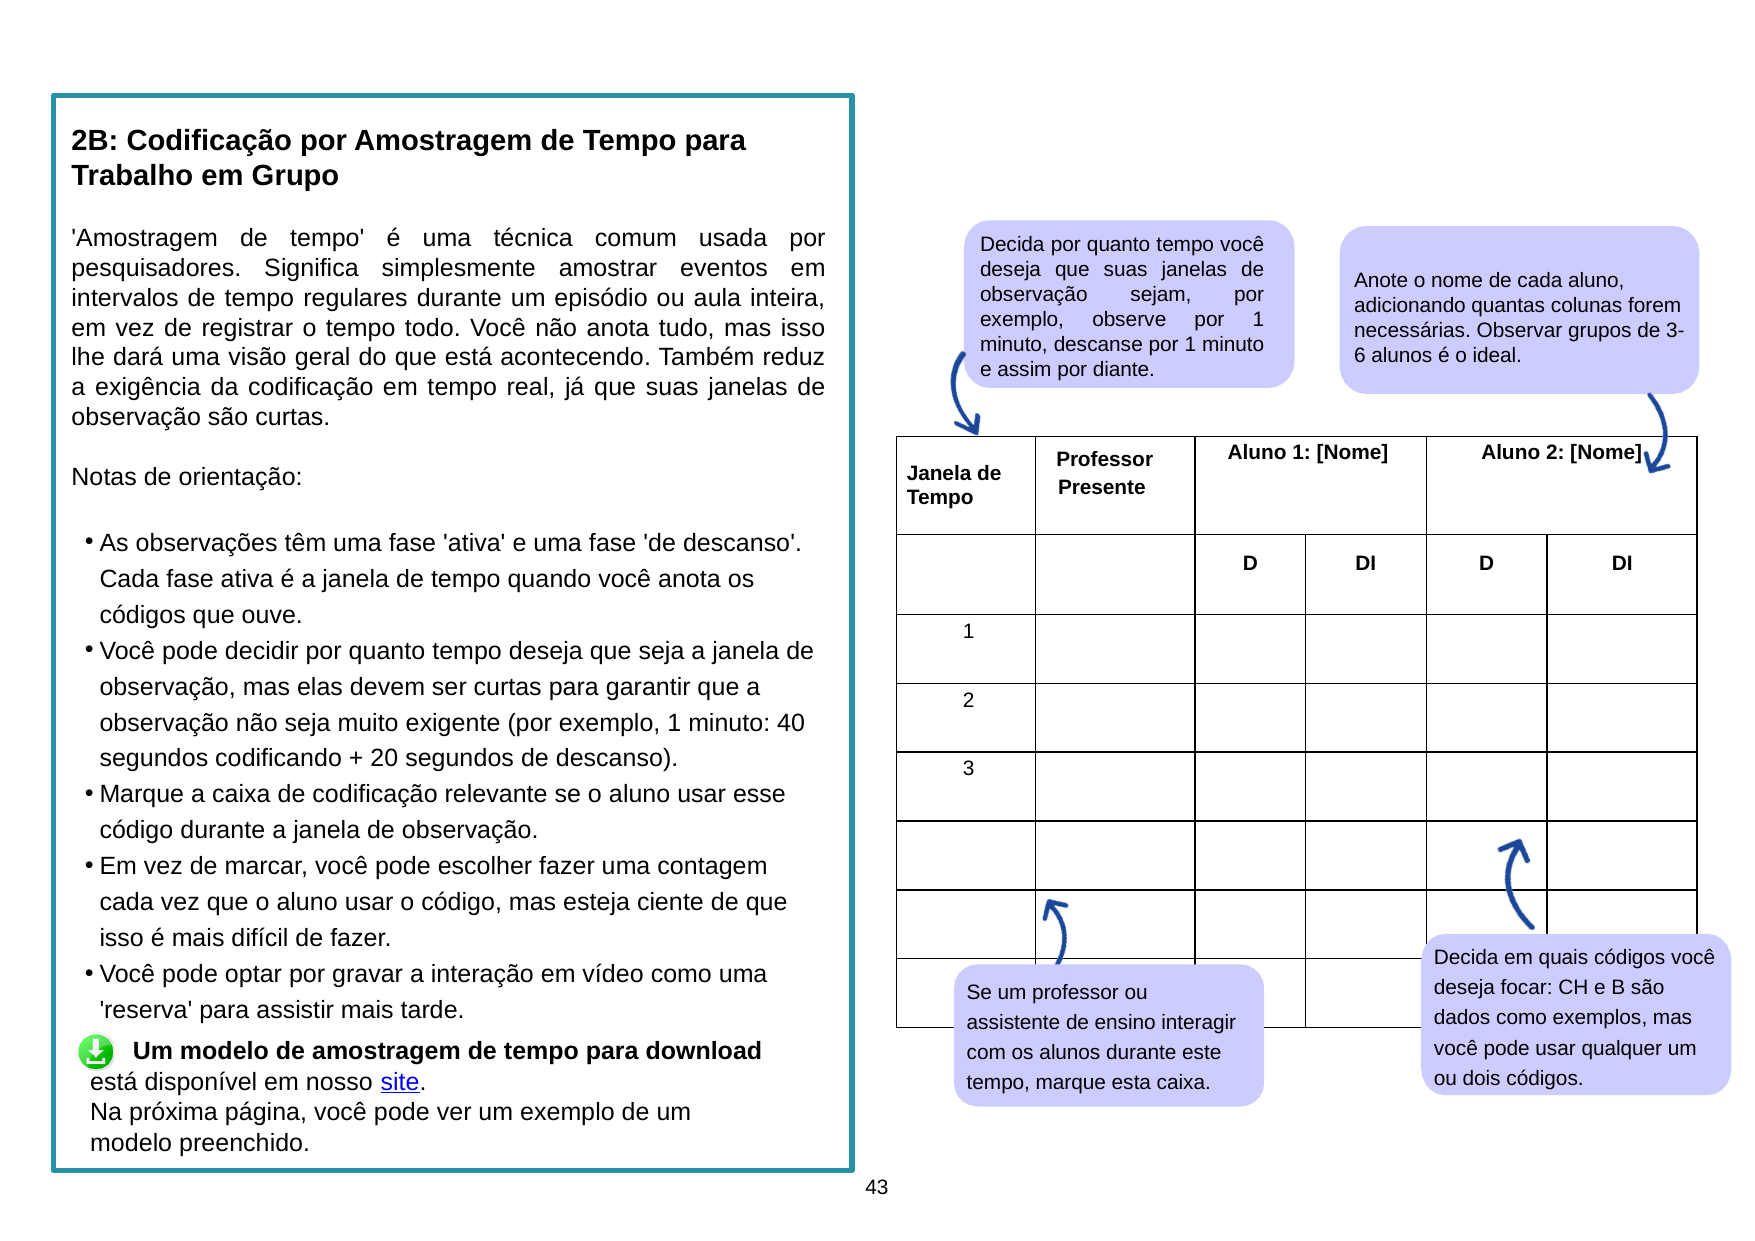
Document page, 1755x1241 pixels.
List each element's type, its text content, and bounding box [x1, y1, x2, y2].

text_box [76, 1032, 115, 1071]
table_cell DI [1548, 535, 1696, 614]
table_cell 2 [897, 684, 1035, 751]
table_cell [1196, 753, 1305, 820]
table_cell [897, 891, 980, 958]
table_cell D [1196, 535, 1305, 614]
table_cell [1306, 753, 1426, 820]
table_cell [1427, 753, 1546, 820]
table_cell DI [1306, 535, 1426, 614]
table_cell [1306, 891, 1426, 958]
text_box Decida em quais códigos você deseja focar: CH e B são dados como exemplos, mas você pode usar qualquer um ou dois códigos. [1431, 938, 1717, 1090]
table_cell [1036, 535, 1194, 614]
table_cell [1306, 959, 1421, 1027]
table_cell [1130, 891, 1194, 958]
text_box Um modelo de amostragem de tempo para download está disponível em nosso site. Na próxima página, você pode ver um exemplo de um modelo preenchido. [74, 1034, 779, 1157]
table_cell D [1427, 535, 1546, 614]
text_box [953, 964, 1265, 1107]
text_box [963, 220, 1295, 388]
text_box [980, 860, 1130, 964]
table_cell [1306, 615, 1426, 683]
text_box 2B: Codificação por Amostragem de Tempo para Trabalho em Grupo 'Amostragem de tempo' é uma técnica comum usada por pesquisadores. Significa simplesmente amostrar eventos em intervalos de tempo regulares durante um episódio ou aula inteira, em vez de registrar o tempo todo. Você não anota tudo, mas isso lhe dará uma visão geral do que está acontecendo. Também reduz a exigência da codificação em tempo real, já que suas janelas de observação são curtas. Notas de orientação: As observações têm uma fase 'ativa' e uma fase 'de descanso'. Cada fase ativa é a janela de tempo quando você anota os códigos que ouve. Você pode decidir por quanto tempo deseja que seja a janela de observação, mas elas devem ser curtas para garantir que a observação não seja muito exigente (por exemplo, 1 minuto: 40 segundos codificando + 20 segundos de descanso). Marque a caixa de codificação relevante se o aluno usar esse código durante a janela de observação. Em vez de marcar, você pode escolher fazer uma contagem cada vez que o aluno usar o código, mas esteja ciente de que isso é mais difícil de fazer. Você pode optar por gravar a interação em vídeo como uma 'reserva' para assistir mais tarde. [69, 121, 827, 1024]
table_cell [1130, 959, 1194, 964]
text_box [1431, 794, 1606, 938]
table_cell [897, 959, 980, 1027]
text_box [1339, 225, 1700, 395]
table_cell [1306, 684, 1426, 751]
table_cell [1548, 684, 1696, 751]
table_cell [1196, 822, 1305, 889]
text_box [1579, 360, 1721, 513]
table_cell [1427, 615, 1546, 683]
table_header Janela de Tempo [897, 476, 1035, 534]
text_box Anote o nome de cada aluno, adicionando quantas colunas forem necessárias. Observar grupos de 3-6 alunos é o ideal. [1352, 261, 1688, 367]
text_box Decida por quanto tempo você deseja que suas janelas de observação sejam, por exemplo, observe por 1 minuto, descanse por 1 minuto e assim por diante. [977, 225, 1265, 381]
table_cell [1306, 822, 1426, 889]
table_cell [1606, 822, 1696, 889]
table_cell [1196, 891, 1305, 958]
text_box [1421, 933, 1732, 1096]
table_cell [1036, 684, 1194, 751]
text_box [53, 95, 852, 1171]
table_cell [1196, 684, 1305, 751]
table_cell [1196, 959, 1305, 1027]
table_cell [1196, 615, 1305, 683]
table_cell [1036, 822, 1194, 889]
table_cell [1427, 891, 1431, 942]
table_cell [1548, 615, 1696, 683]
table_cell [1427, 822, 1431, 889]
table_cell [897, 822, 1035, 889]
text_box [883, 314, 1045, 476]
table_cell [897, 535, 1035, 614]
table_cell [1606, 891, 1696, 933]
table_header Professor Presente [1036, 437, 1194, 534]
table_cell 1 [897, 615, 1035, 683]
table_cell [1548, 753, 1696, 820]
table_header Aluno 1: [Nome] [1196, 437, 1426, 534]
table_cell 3 [897, 753, 1035, 820]
table_cell [1036, 753, 1194, 820]
table_header Aluno 2: [Nome] [1427, 437, 1696, 534]
slide_number 43 [861, 1173, 893, 1241]
text_box Se um professor ou assistente de ensino interagir com os alunos durante este tempo, marque esta caixa. [964, 973, 1242, 1095]
table_cell [1036, 615, 1194, 683]
table_cell [1427, 684, 1546, 751]
